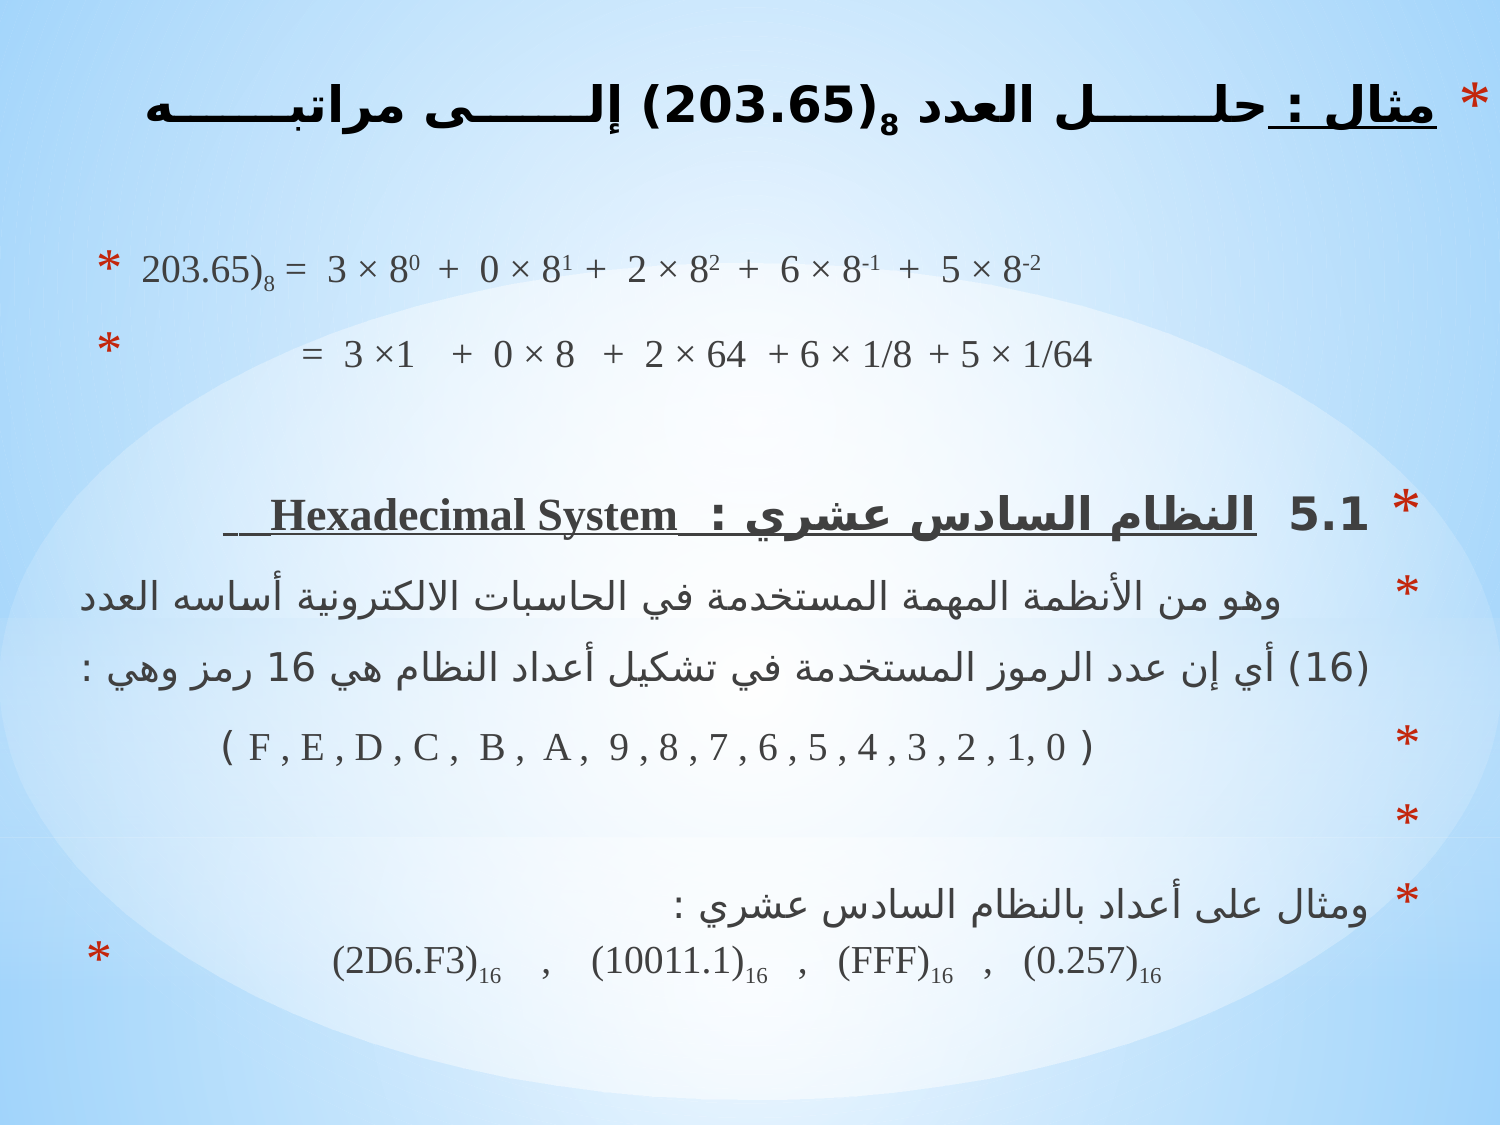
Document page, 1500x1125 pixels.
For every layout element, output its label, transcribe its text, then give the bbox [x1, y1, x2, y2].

title مثال : حلل العدد 8(203.65) إلى مراتبه [112, 30, 1500, 219]
list 203.65)8 = 3 × 80 + 0 × 81 + 2 × 82 + 6 × 8-1 + 5 × 8-2 = 3 ×1 + 0 × 8 + 2 × 64 + 6 × 1/8 + 5 × 1/64 5.1 النظام السادس عشري : Hexadecimal System وهو من الأنظمة المهمة المستخدمة في الحاسبات الالكترونية أساسه العدد (16) أي إن عدد الرموز المستخدمة في تشكيل أعداد النظام هي 16 رمز وهي : ( F , E , D , C , B , A , 9 , 8 , 7 , 6 , 5 , 4 , 3 , 2 , 1, 0 ) ومثال على أعداد بالنظام السادس عشري : (2D6.F3)16 , (10011.1)16 , (FFF)16 , (0.257)16 [64, 208, 1447, 1076]
